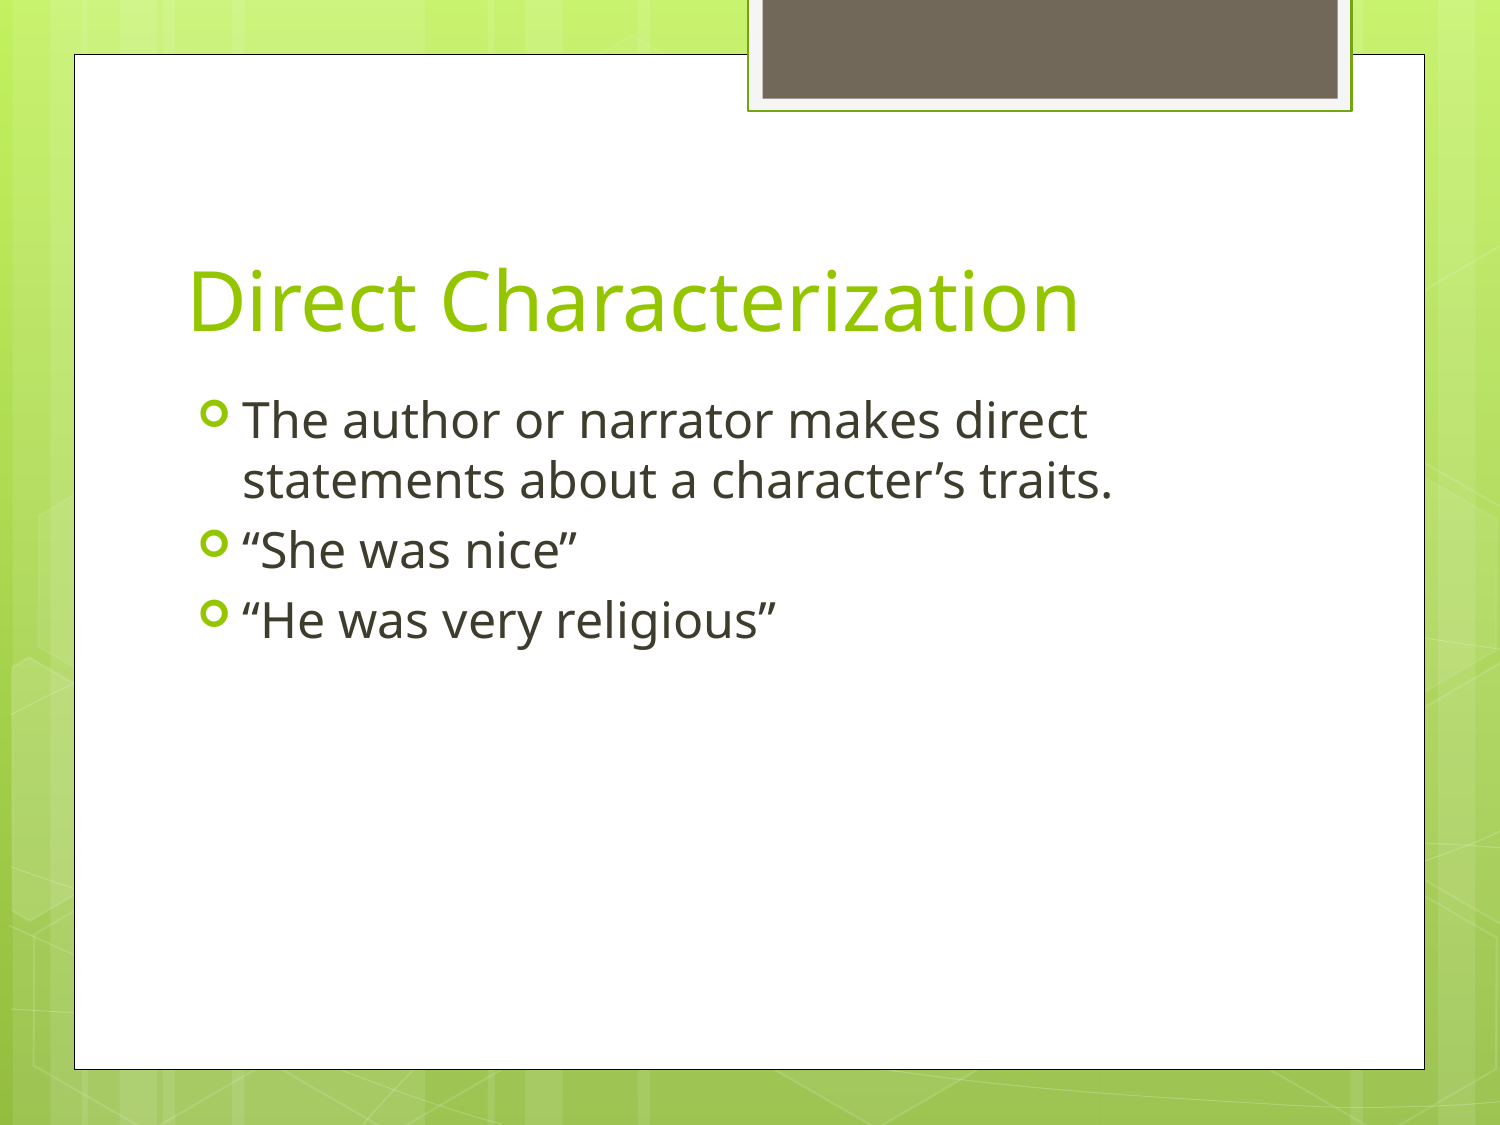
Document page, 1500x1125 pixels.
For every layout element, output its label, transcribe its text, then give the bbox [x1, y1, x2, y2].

list The author or narrator makes direct statements about a character’s traits. “She was nice” “He was very religious” [171, 381, 1283, 957]
title Direct Characterization [171, 168, 1324, 357]
